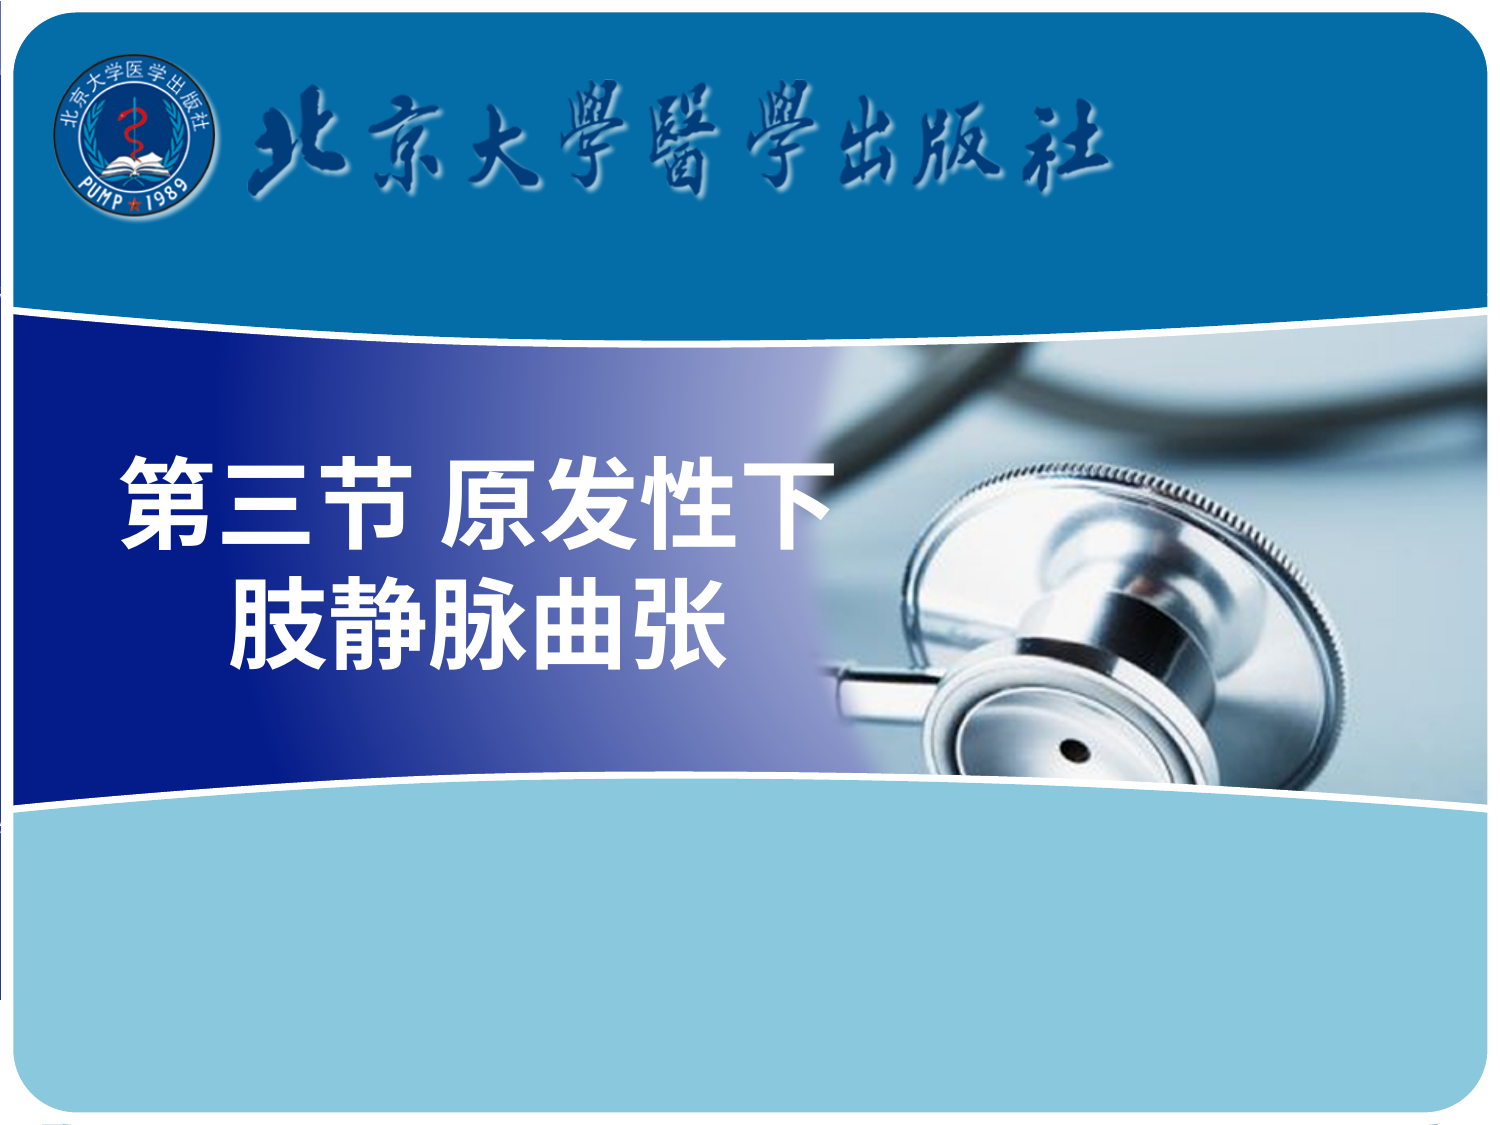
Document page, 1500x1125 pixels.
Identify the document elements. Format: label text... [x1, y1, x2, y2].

picture [14, 315, 1487, 805]
title 第三节 原发性下肢静脉曲张 [52, 373, 904, 749]
picture [53, 54, 1117, 225]
